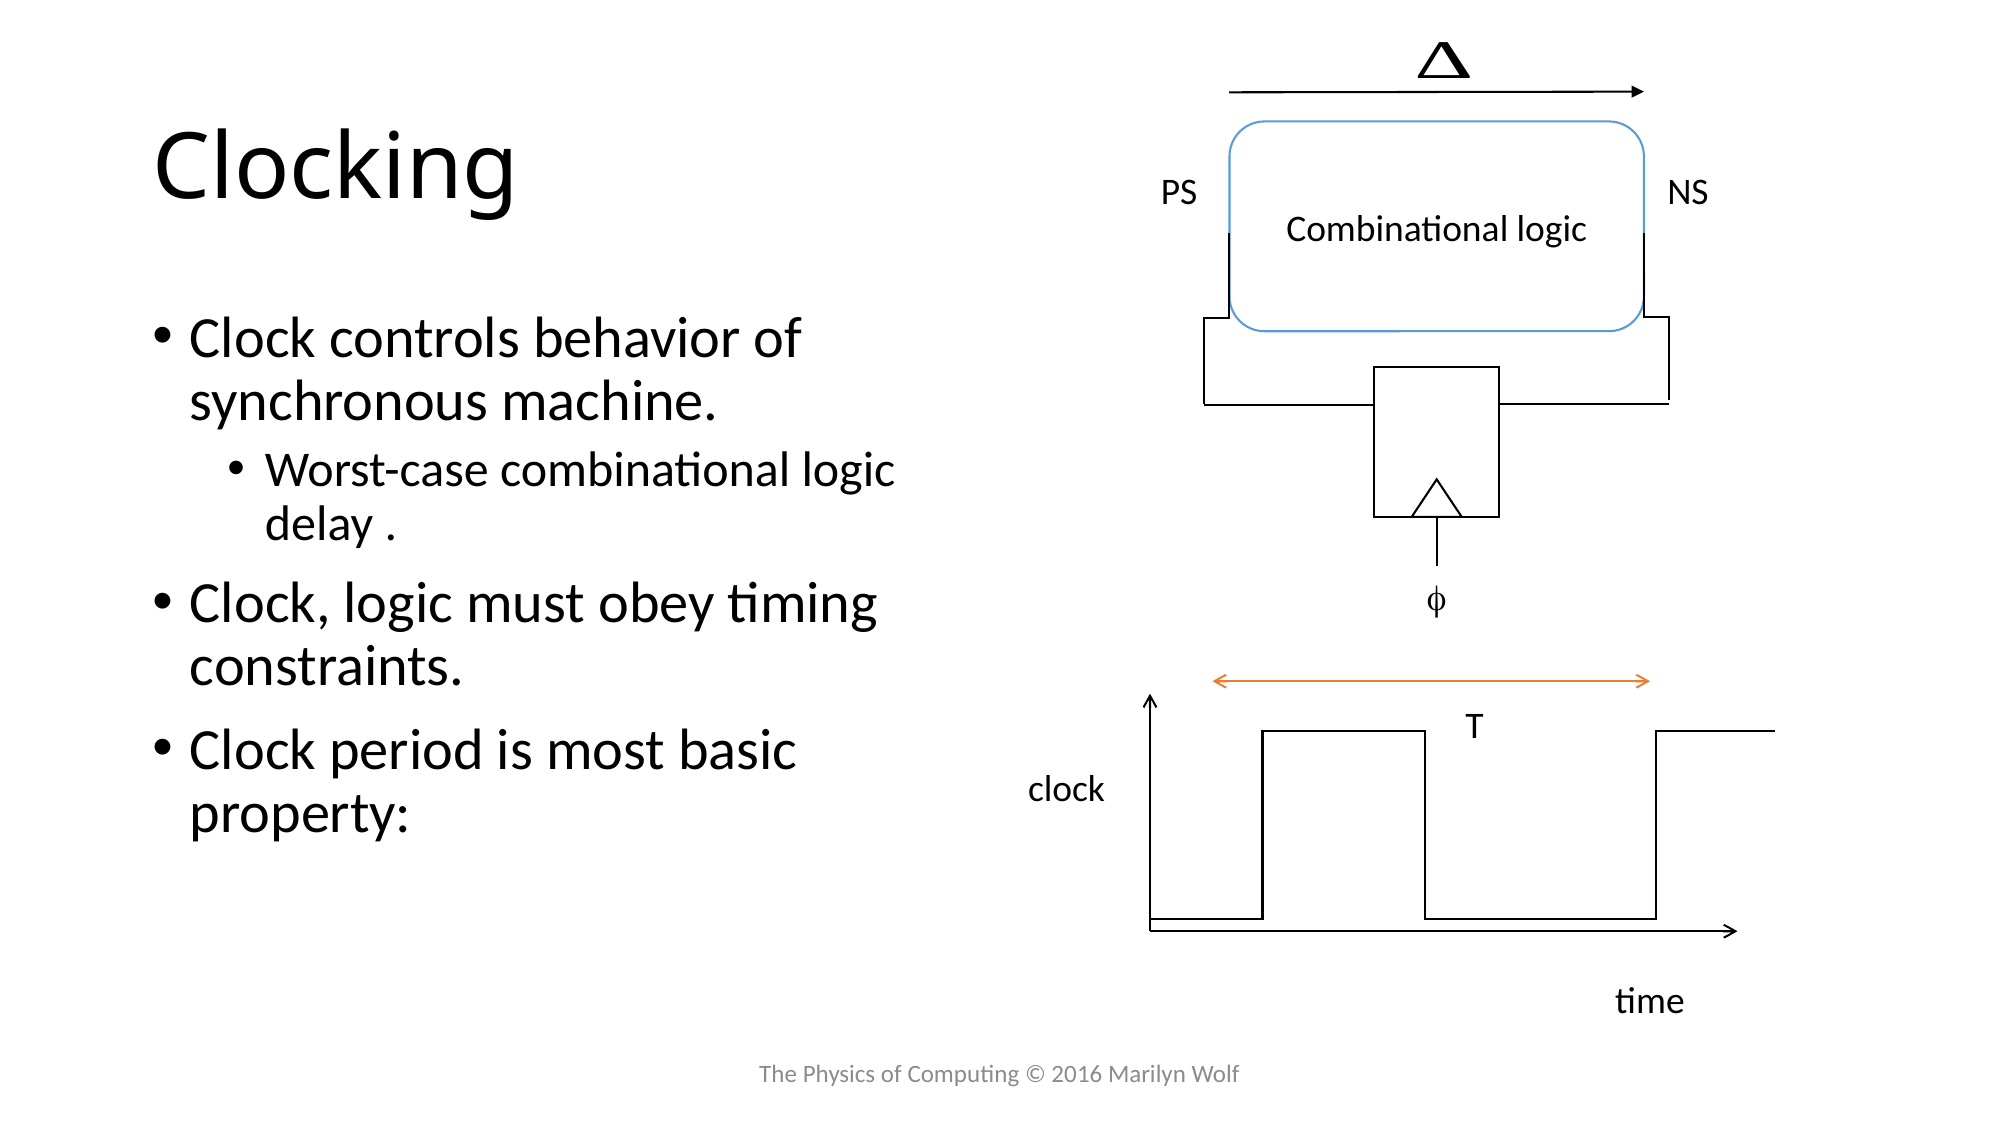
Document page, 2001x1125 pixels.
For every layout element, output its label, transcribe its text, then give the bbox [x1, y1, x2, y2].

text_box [1130, 305, 1302, 331]
text_box Combinational logic [1228, 120, 1645, 333]
title Clocking [137, 59, 1863, 278]
text_box f [1412, 565, 1462, 626]
text_box T [1450, 693, 1499, 731]
text_box NS [1652, 159, 1724, 220]
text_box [1149, 731, 1375, 919]
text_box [1375, 731, 1537, 919]
text_box time [1600, 968, 1700, 1029]
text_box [1374, 366, 1500, 517]
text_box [1572, 304, 1741, 330]
footer The Physics of Computing © 2016 Marilyn Wolf [662, 1042, 1338, 1103]
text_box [1537, 731, 1775, 919]
text_box PS [1145, 159, 1212, 220]
text_box clock [1013, 756, 1120, 816]
